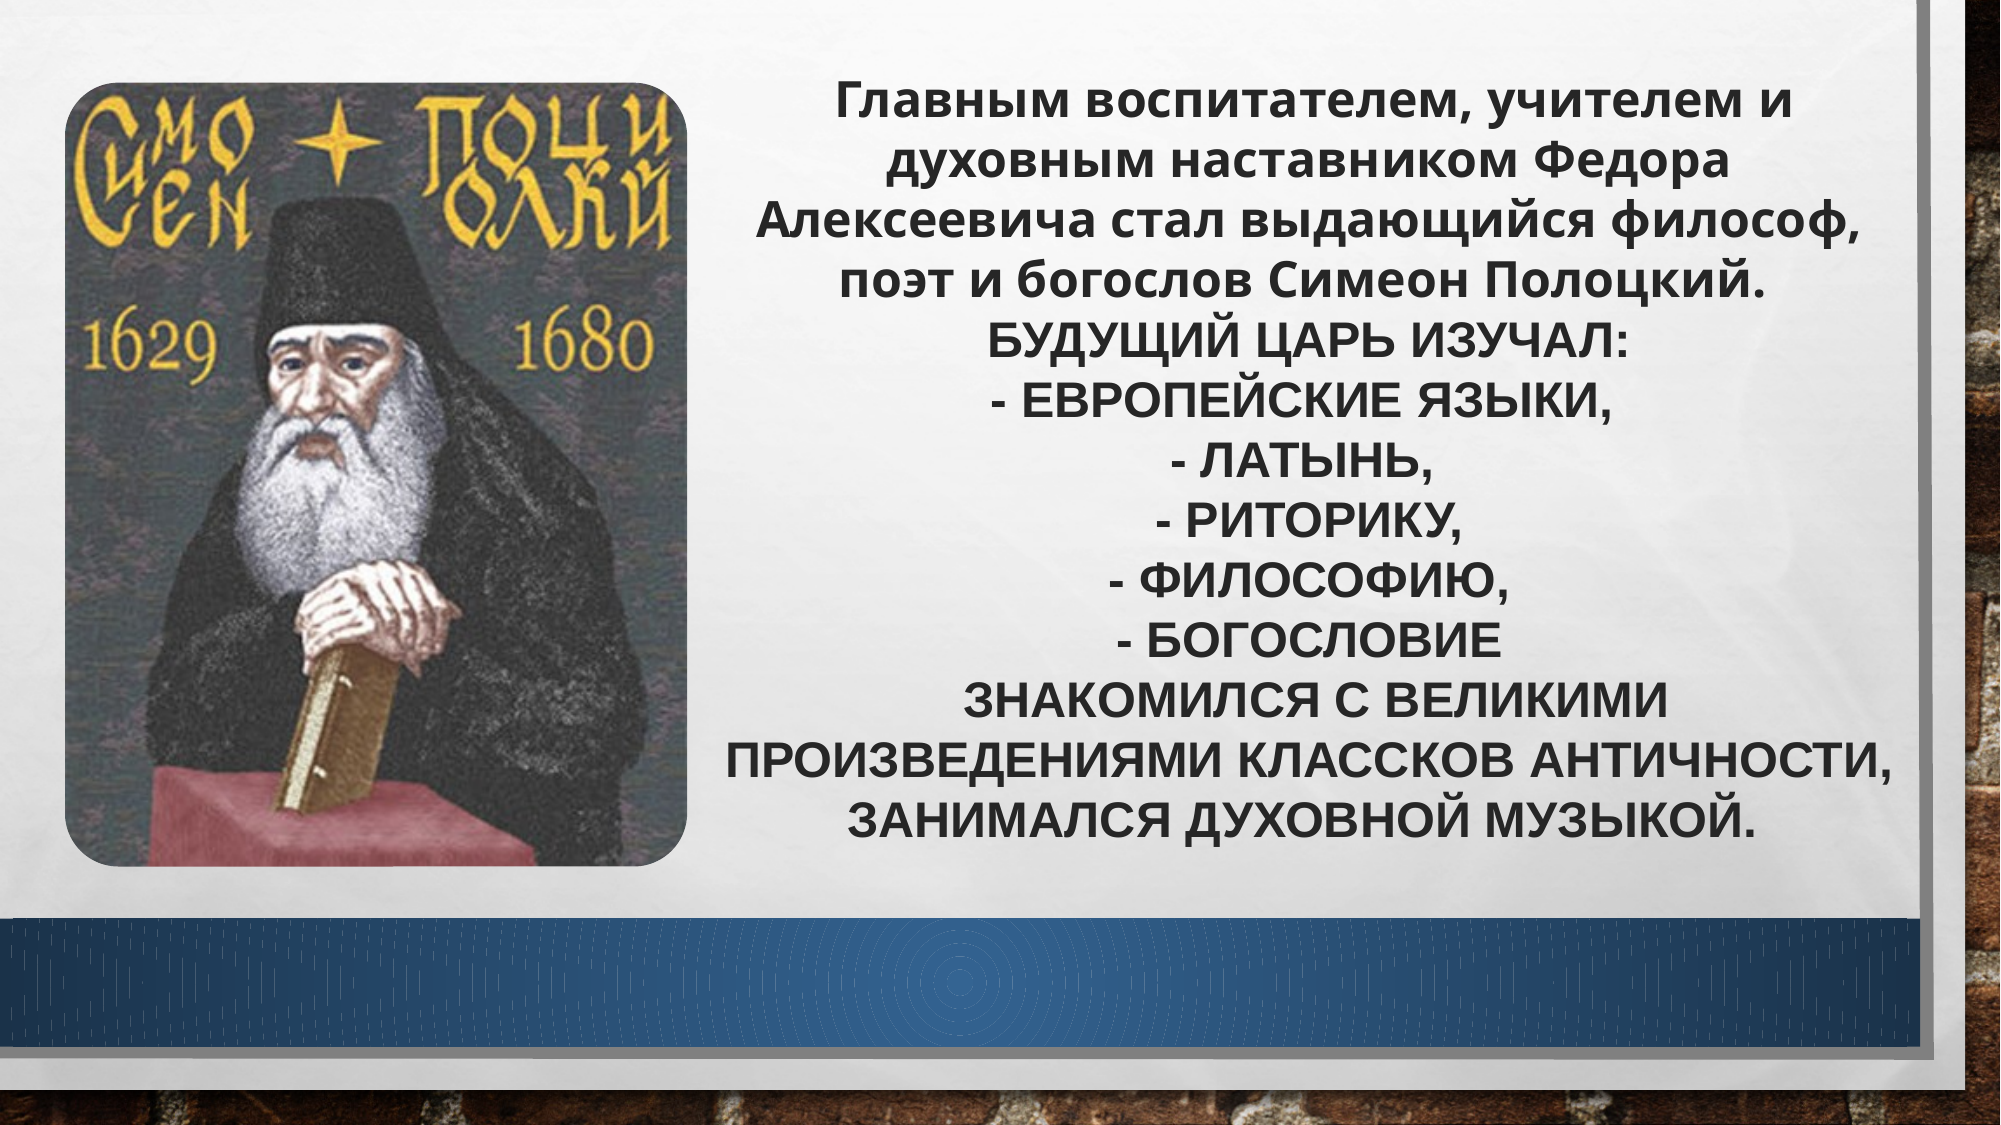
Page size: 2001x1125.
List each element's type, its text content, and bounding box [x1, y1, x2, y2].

picture [64, 82, 688, 867]
text_box Главным воспитателем, учителем и духовным наставником Федора Алексеевича стал выдающийся философ, поэт и богослов Симеон Полоцкий. БУДУЩИЙ ЦАРЬ ИЗУЧАЛ: - ЕВРОПЕЙСКИЕ ЯЗЫКИ, - ЛАТЫНЬ, - РИТОРИКУ, - ФИЛОСОФИЮ, - БОГОСЛОВИЕ ЗНАКОМИЛСЯ С ВЕЛИКИМИ ПРОИЗВЕДЕНИЯМИ КЛАССКОВ АНТИЧНОСТИ, ЗАНИМАЛСЯ ДУХОВНОЙ МУЗЫКОЙ. [697, 59, 1921, 855]
picture [0, 0, 2000, 1125]
